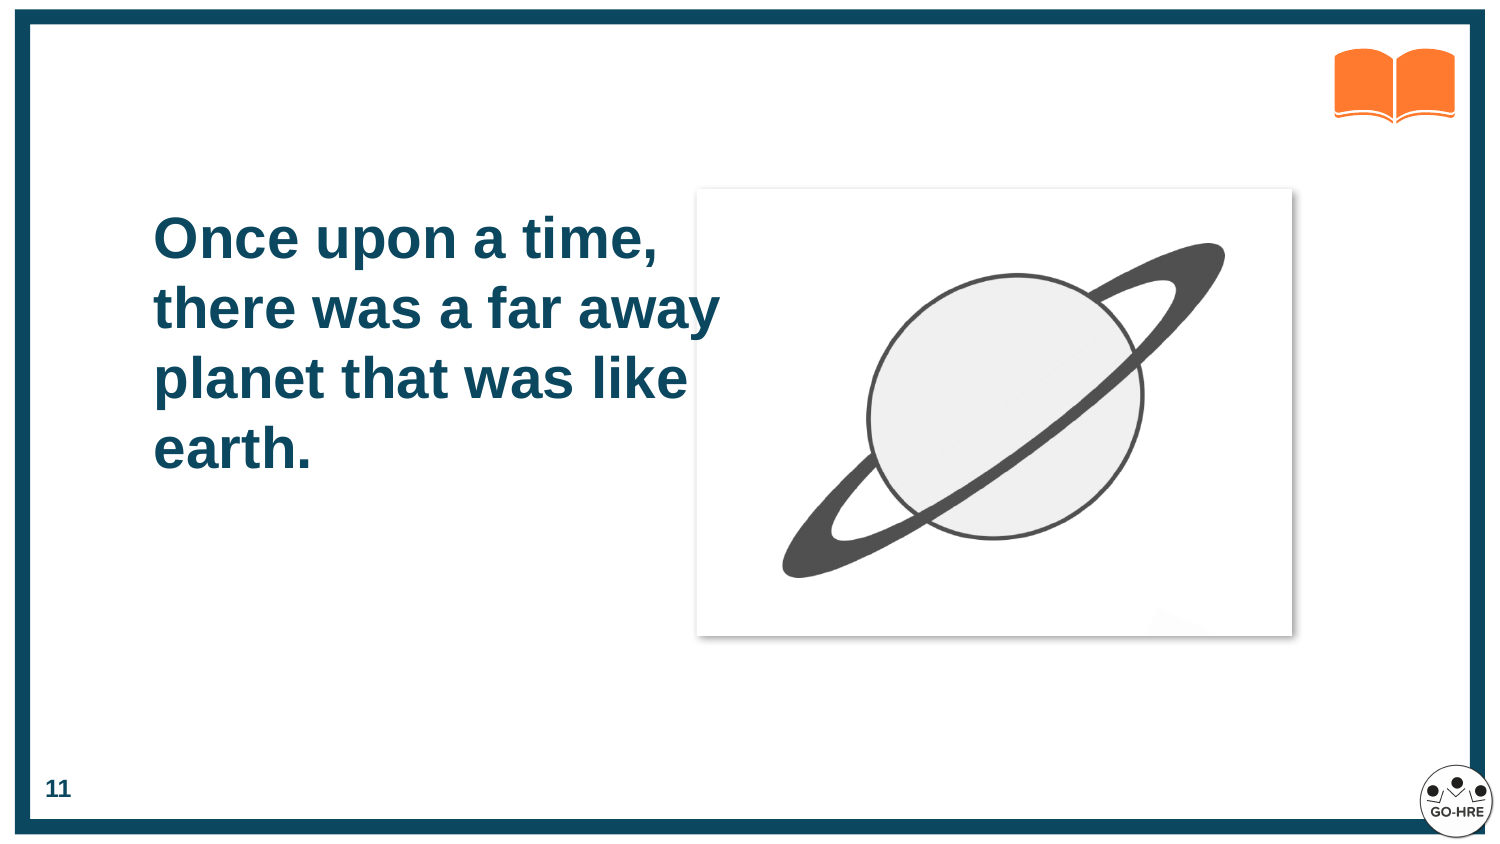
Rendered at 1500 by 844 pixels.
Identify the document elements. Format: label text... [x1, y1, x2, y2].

slide_number 11 [30, 755, 121, 821]
picture [1419, 764, 1495, 840]
list Once upon a time, there was a far away planet that was like earth. [120, 0, 744, 706]
picture [696, 188, 1292, 636]
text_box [1334, 48, 1455, 124]
